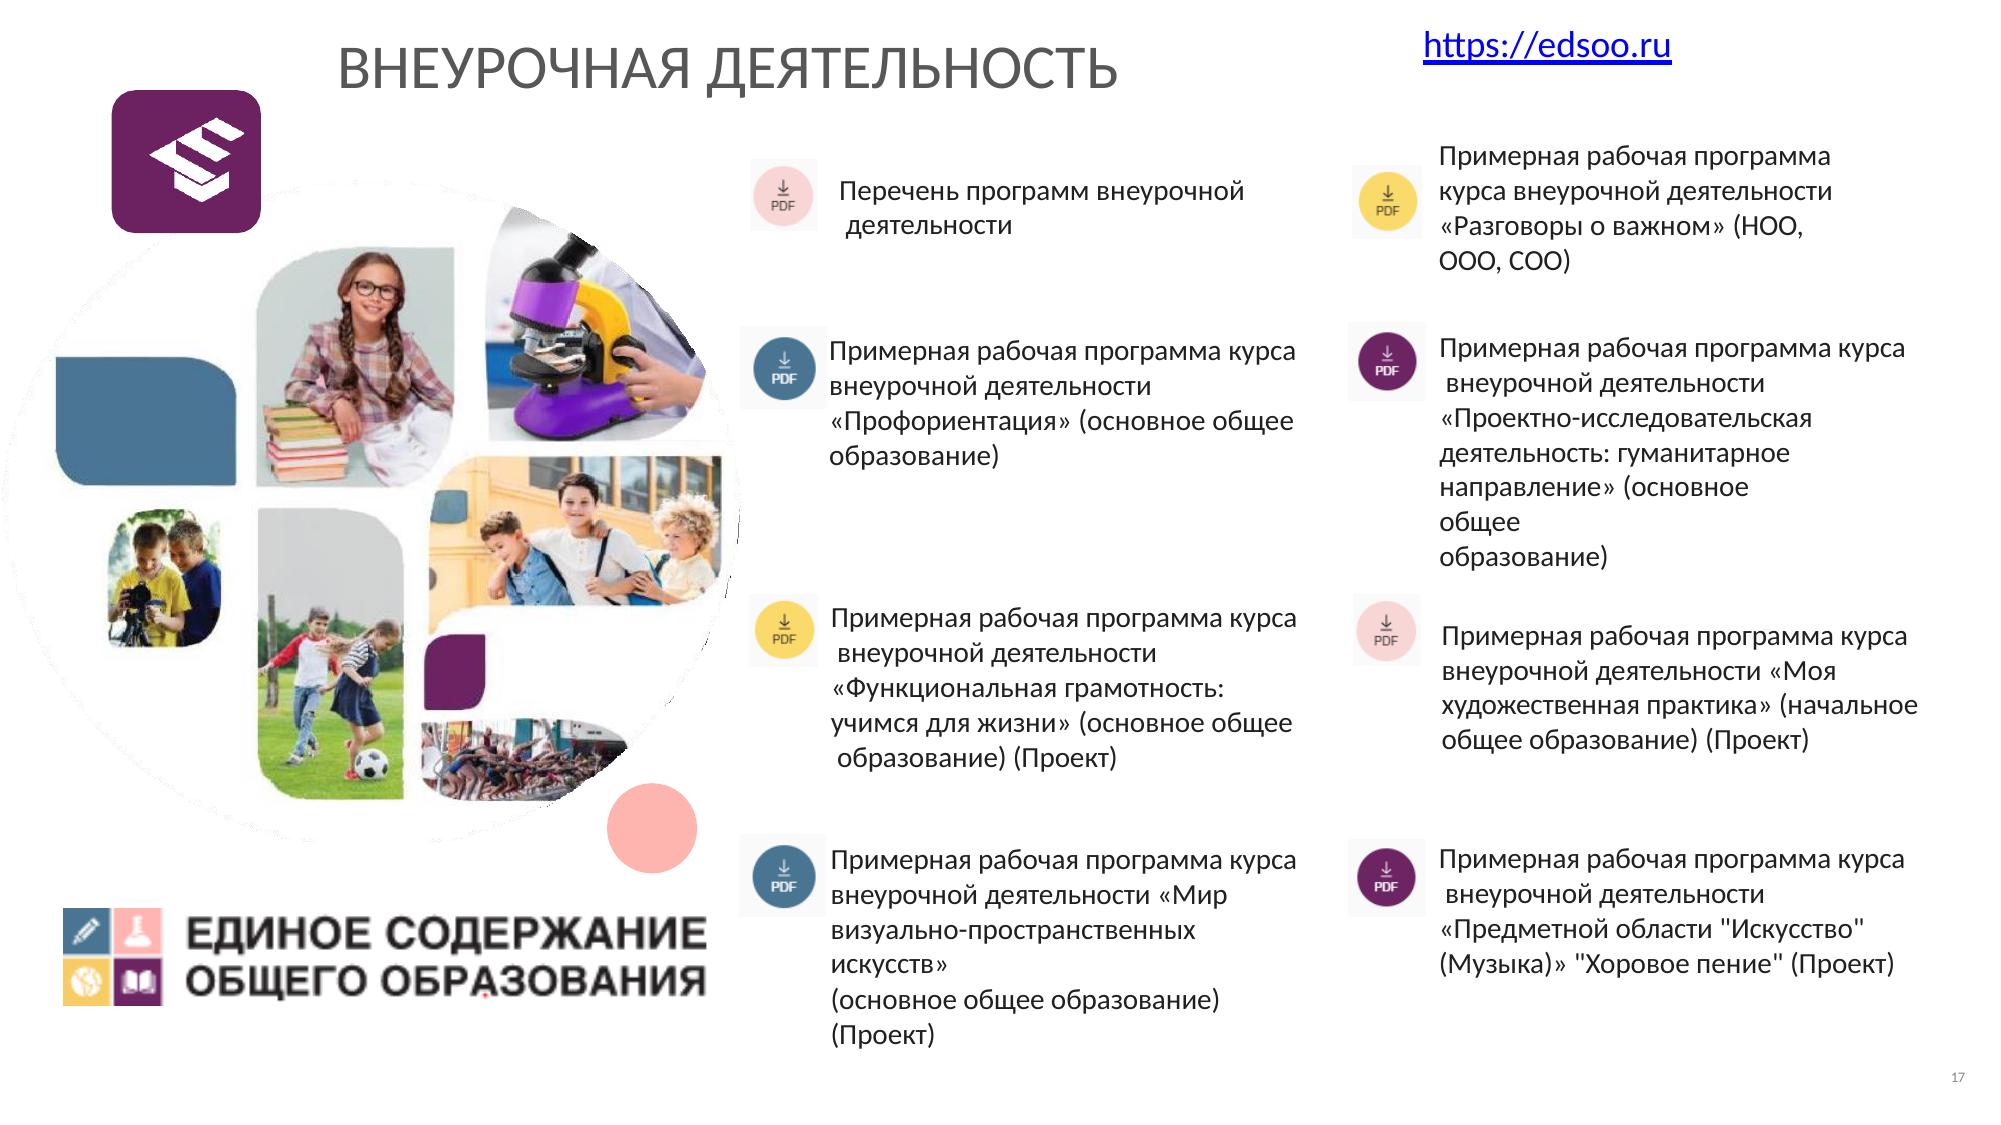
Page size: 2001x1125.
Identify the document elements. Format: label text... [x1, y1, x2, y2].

text_box [1353, 594, 1421, 666]
text_box [1347, 838, 1426, 917]
text_box Примерная рабочая программа курса внеурочной деятельности «Функциональная грамотность: учимся для жизни» (основное общее образование) (Проект) [832, 596, 1305, 774]
text_box [1352, 165, 1422, 239]
text_box Примерная рабочая программа курса внеурочной деятельности «Мир визуально-пространственных искусств» (основное общее образование) (Проект) [828, 837, 1338, 1050]
text_box Примерная рабочая программа курса внеурочной деятельности «Предметной области "Искусство" (Музыка)» "Хоровое пение" (Проект) [1436, 837, 1913, 980]
text_box [1348, 322, 1427, 401]
text_box Примерная рабочая программа курса внеурочной деятельности «Профориентация» (основное общее образование) [832, 329, 1305, 472]
text_box ВНЕУРОЧНАЯ ДЕЯТЕЛЬНОСТЬ [335, 23, 1125, 101]
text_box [0, 89, 828, 1006]
text_box Перечень программ внеурочной деятельности [837, 168, 1250, 241]
text_box Примерная рабочая программа курса внеурочной деятельности «Моя художественная практика» (начальное общее образование) (Проект) [1439, 613, 1927, 756]
text_box 17 [1948, 1065, 1968, 1085]
text_box Примерная рабочая программа курса внеурочной деятельности «Разговоры о важном» (НОО, ООО, СОО) [1436, 134, 1948, 277]
title https://edsoo.ru [1420, 18, 1934, 209]
text_box Примерная рабочая программа курса внеурочной деятельности «Проектно-исследовательская деятельность: гуманитарное направление» (основное общее образование) [1437, 325, 1914, 573]
